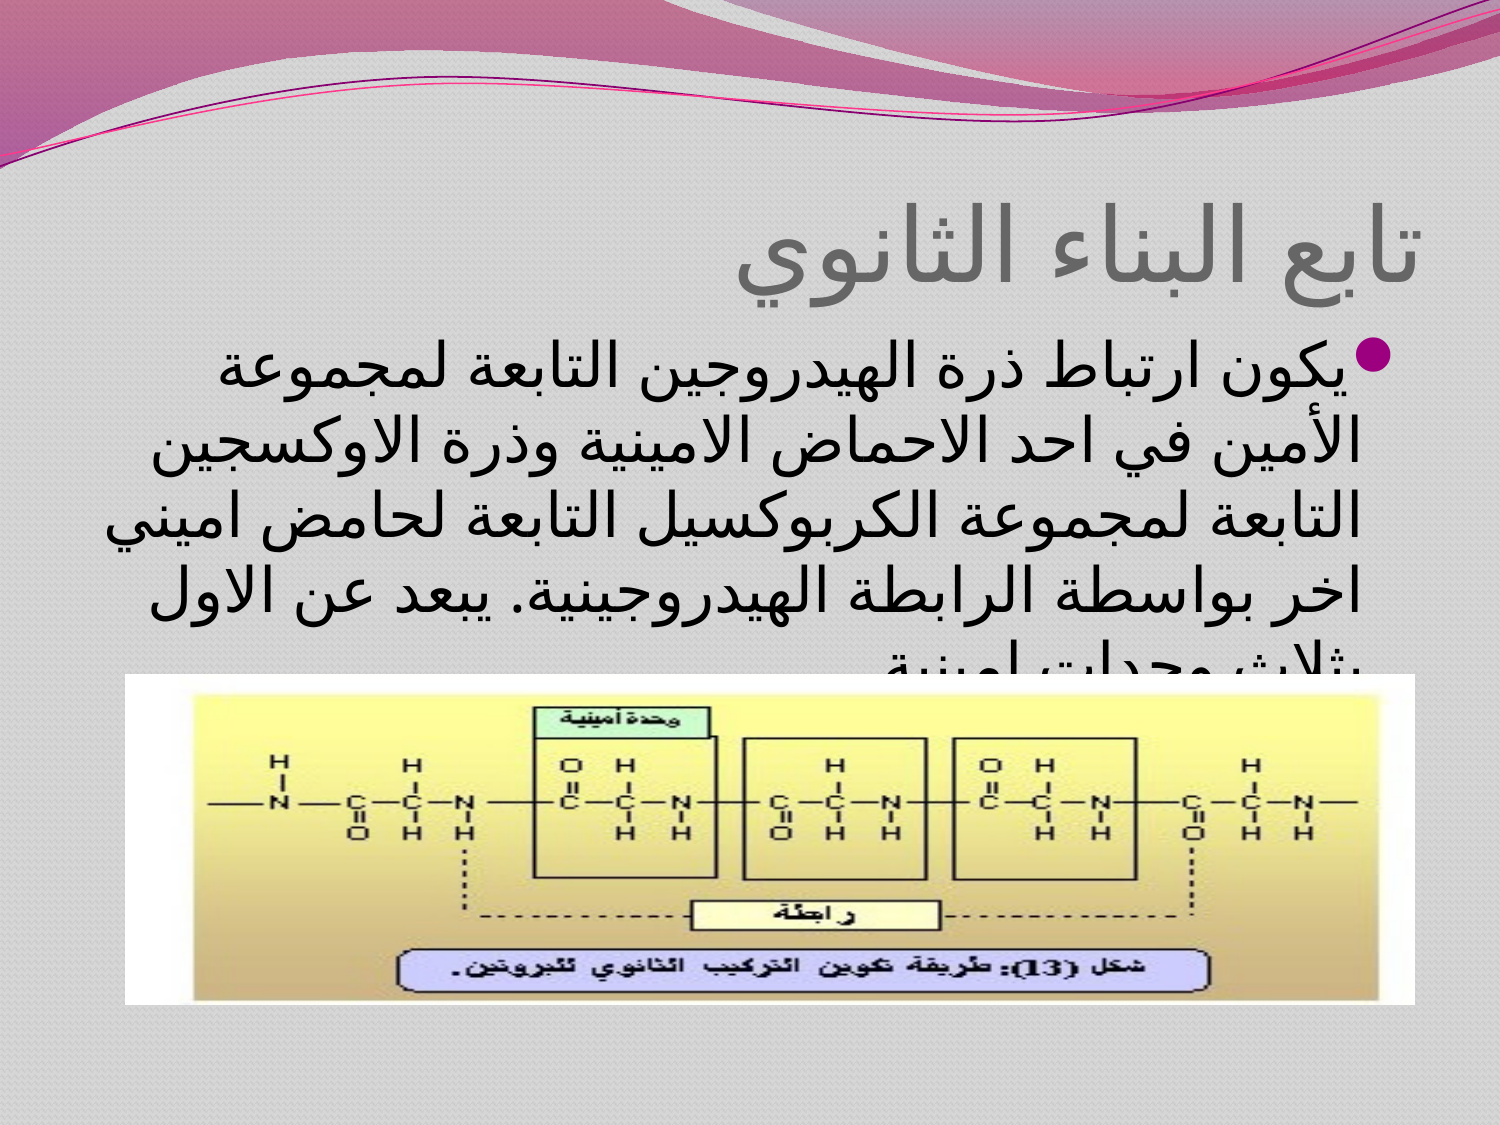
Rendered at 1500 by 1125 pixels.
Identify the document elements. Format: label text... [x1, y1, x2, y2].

list يكون ارتباط ذرة الهيدروجين التابعة لمجموعة الأمين في احد الاحماض الامينية وذرة الاوكسجين التابعة لمجموعة الكربوكسيل التابعة لحامض اميني اخر بواسطة الرابطة الهيدروجينية. يبعد عن الاول بثلاث وحدات امينية. تكرار الروابط الهيدروجينية بهذا الطريقة يعطي للجزيء شكلا حلزونيا.ً [75, 317, 1425, 1038]
picture [124, 674, 1415, 1005]
title تابع البناء الثانوي [75, 115, 1425, 303]
